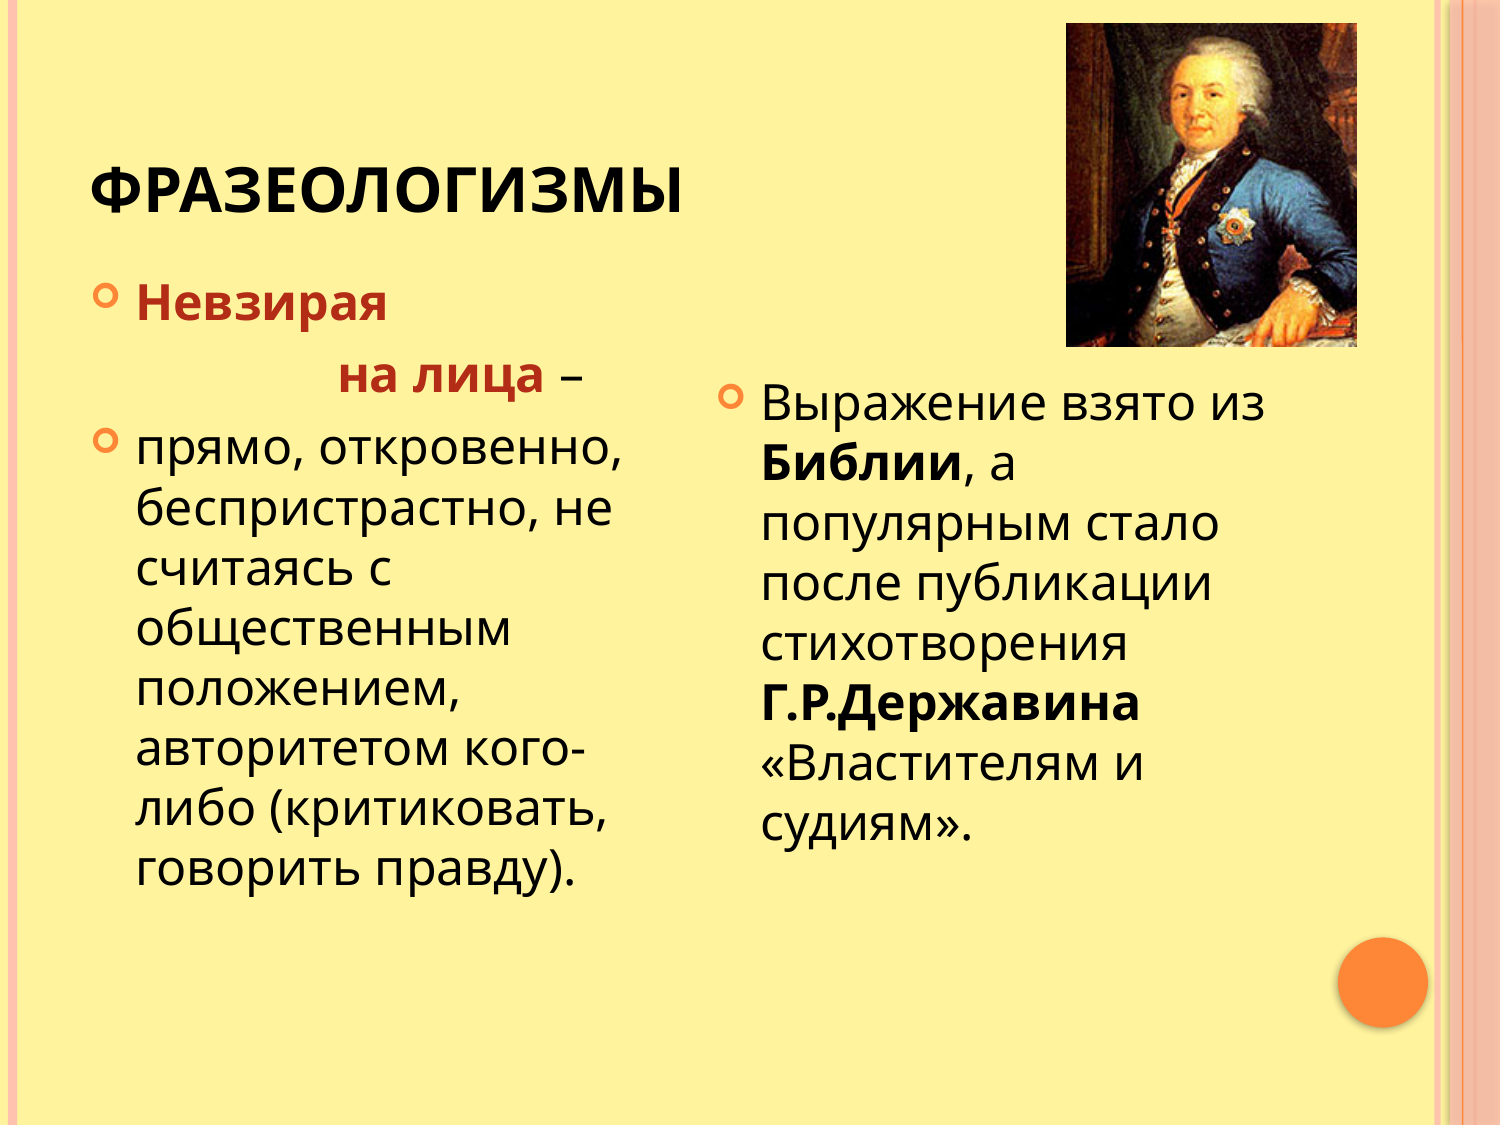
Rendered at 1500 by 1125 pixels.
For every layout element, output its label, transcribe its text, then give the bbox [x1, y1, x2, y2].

picture [1065, 22, 1358, 348]
title Фразеологизмы [75, 45, 1060, 233]
list Невзирая на лица – прямо, откровенно, беспристрастно, не считаясь с общественным положением, авторитетом кого-либо (критиковать, говорить правду). [74, 262, 676, 1013]
list Выражение взято из Библии, а популярным стало после публикации стихотворения Г.Р.Державина «Властителям и судиям». [700, 363, 1301, 1013]
